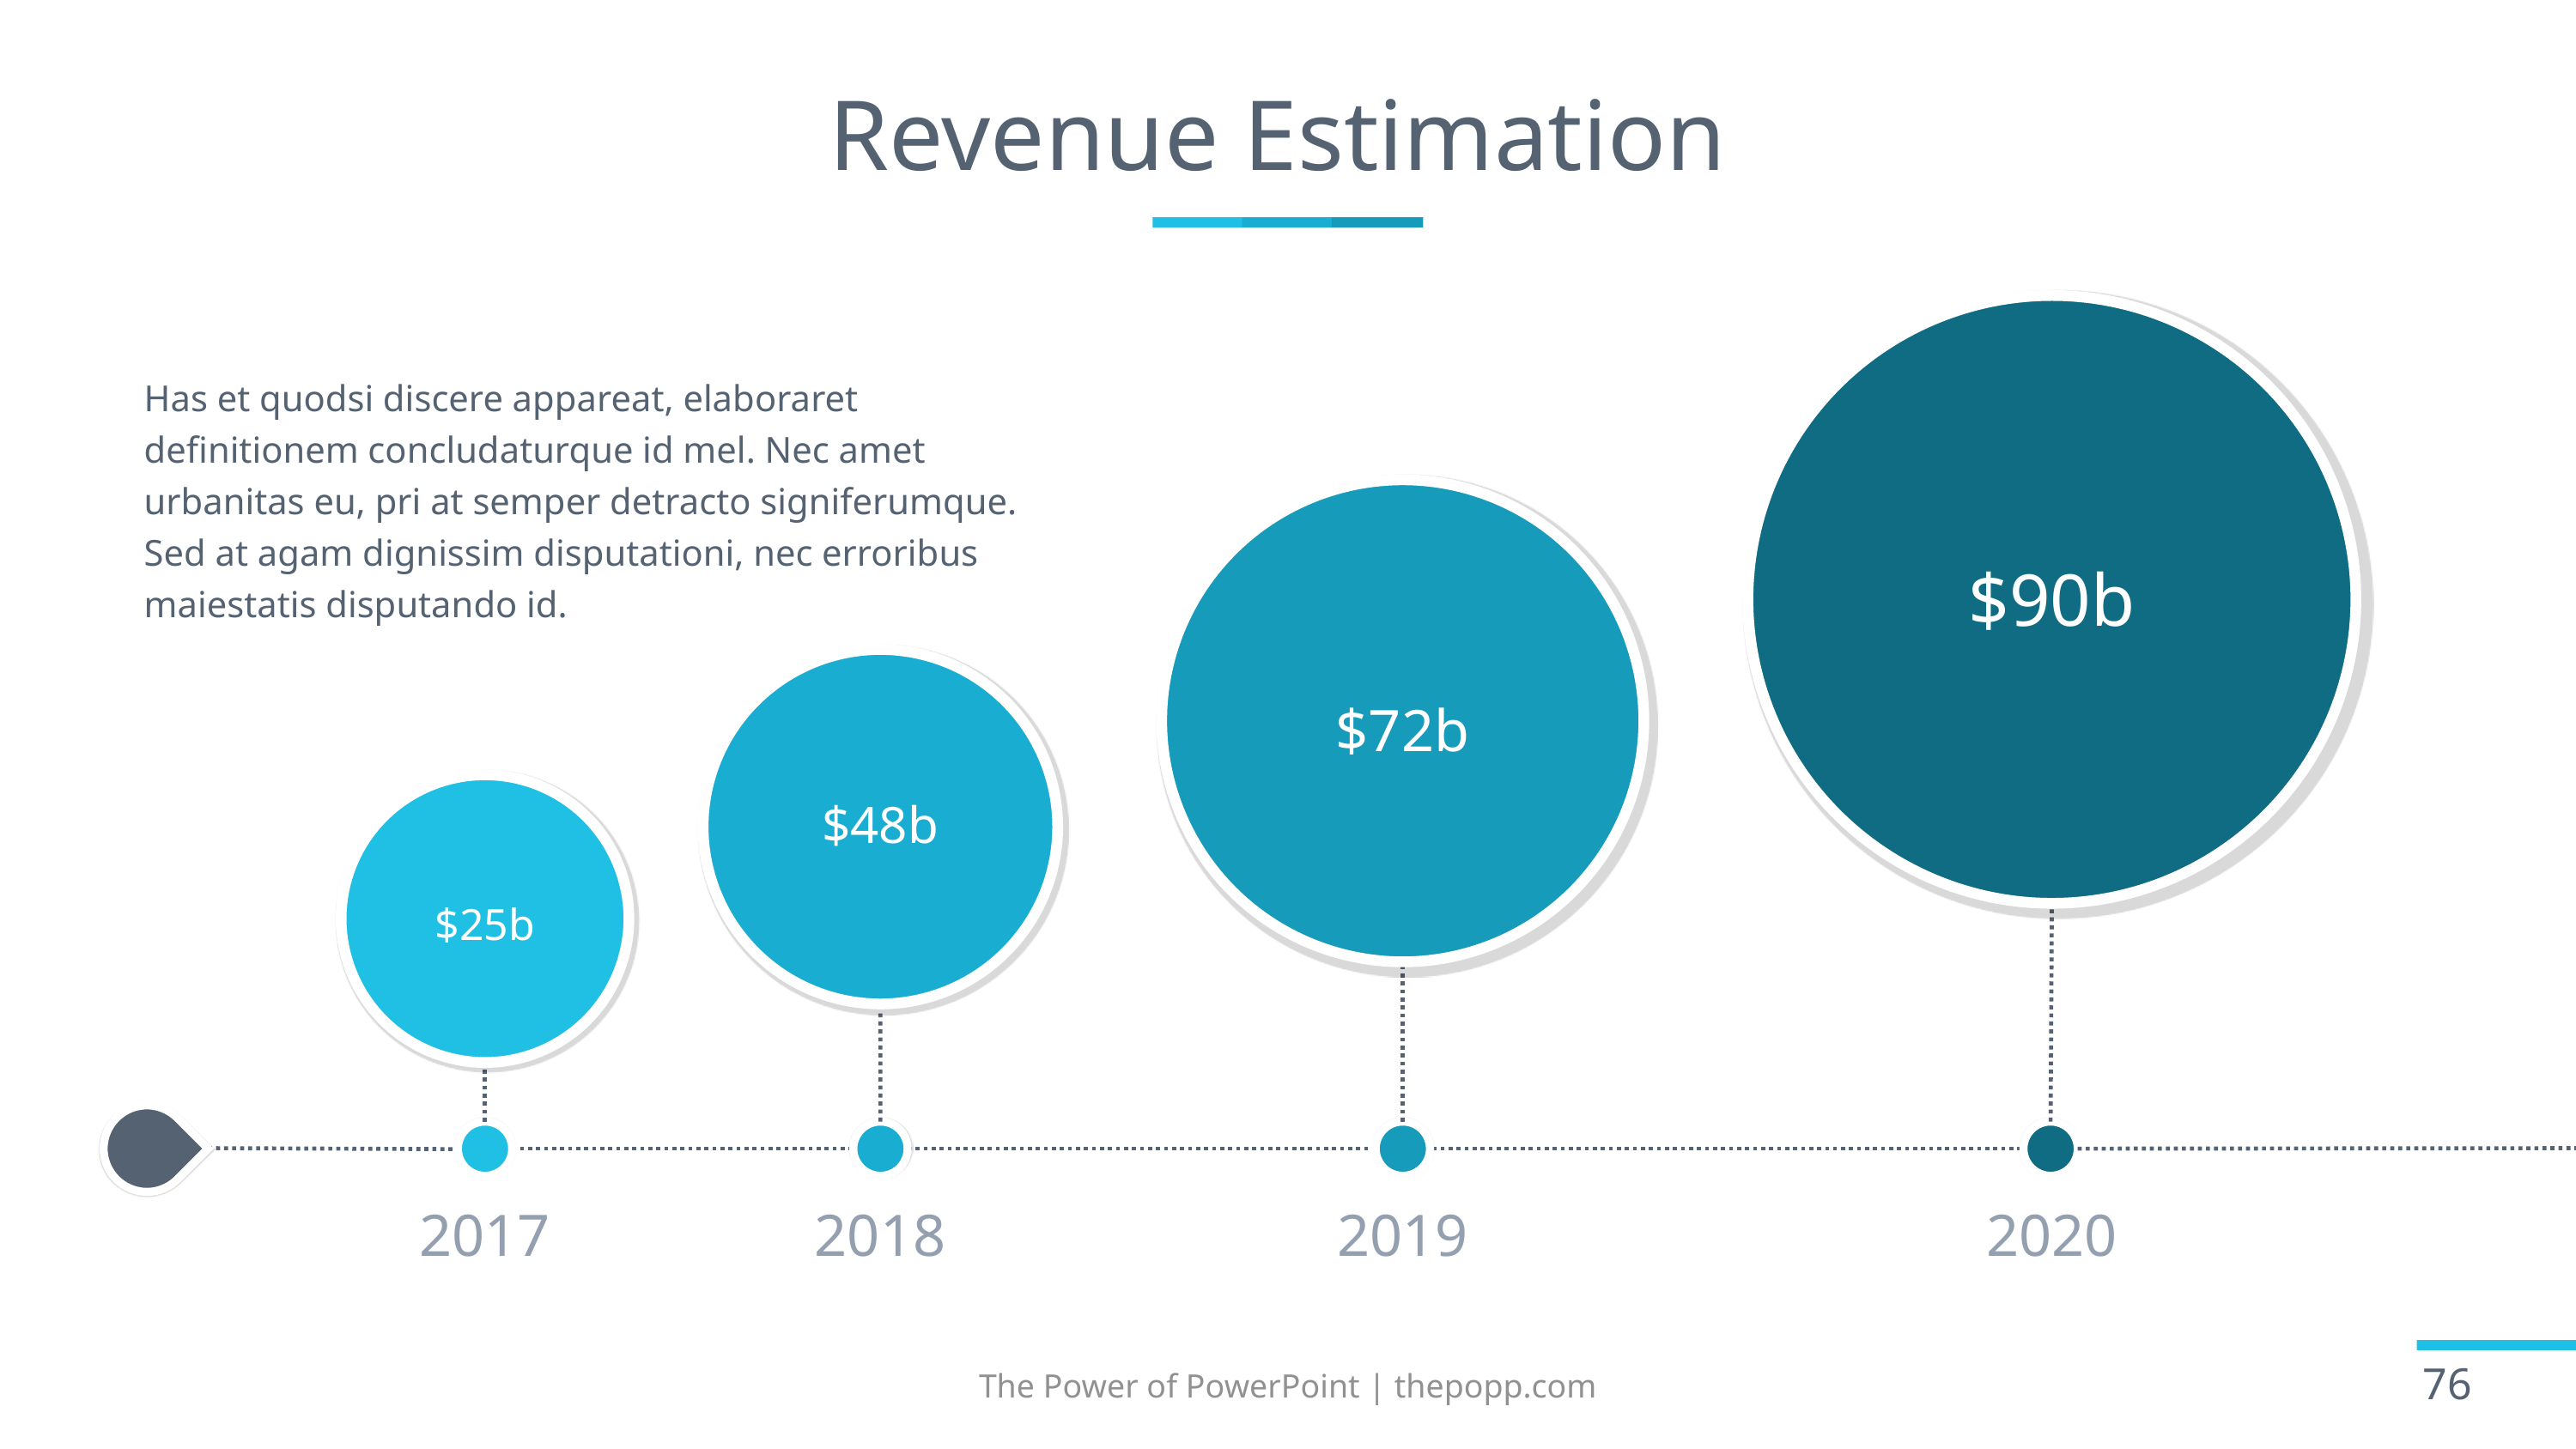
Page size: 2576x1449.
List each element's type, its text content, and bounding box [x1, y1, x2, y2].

text_box $72b [1161, 653, 1644, 791]
text_box 2017 [277, 1179, 673, 1281]
text_box [1757, 294, 2347, 520]
text_box [1753, 658, 2351, 905]
text_box [720, 648, 1041, 749]
text_box $25b [341, 850, 629, 987]
text_box [2022, 1120, 2079, 1177]
footer The Power of PowerPoint | thepopp.com [853, 1349, 1723, 1427]
slide_number 76 [2409, 1351, 2576, 1421]
text_box [1170, 791, 1635, 963]
text_box [357, 773, 613, 850]
text_box $90b [1747, 520, 2356, 658]
text_box [852, 1120, 909, 1177]
text_box [102, 1104, 209, 1193]
text_box 2020 [1844, 1179, 2259, 1281]
text_box $48b [702, 749, 1058, 886]
text_box [457, 1120, 513, 1177]
text_box 2019 [1195, 1179, 1610, 1281]
text_box [712, 886, 1049, 1005]
title Revenue Estimation [69, 49, 2512, 230]
text_box 2018 [673, 1179, 1088, 1281]
text_box [357, 987, 613, 1064]
text_box [1170, 478, 1636, 653]
text_box Has et quodsi discere appareat, elaboraret definitionem concludaturque id mel. Nec amet urbanitas eu, pri at semper detracto signiferumque. Sed at agam dignissim disputationi, nec erroribus maiestatis disputando id. [131, 361, 1088, 631]
text_box [1375, 1120, 1431, 1177]
